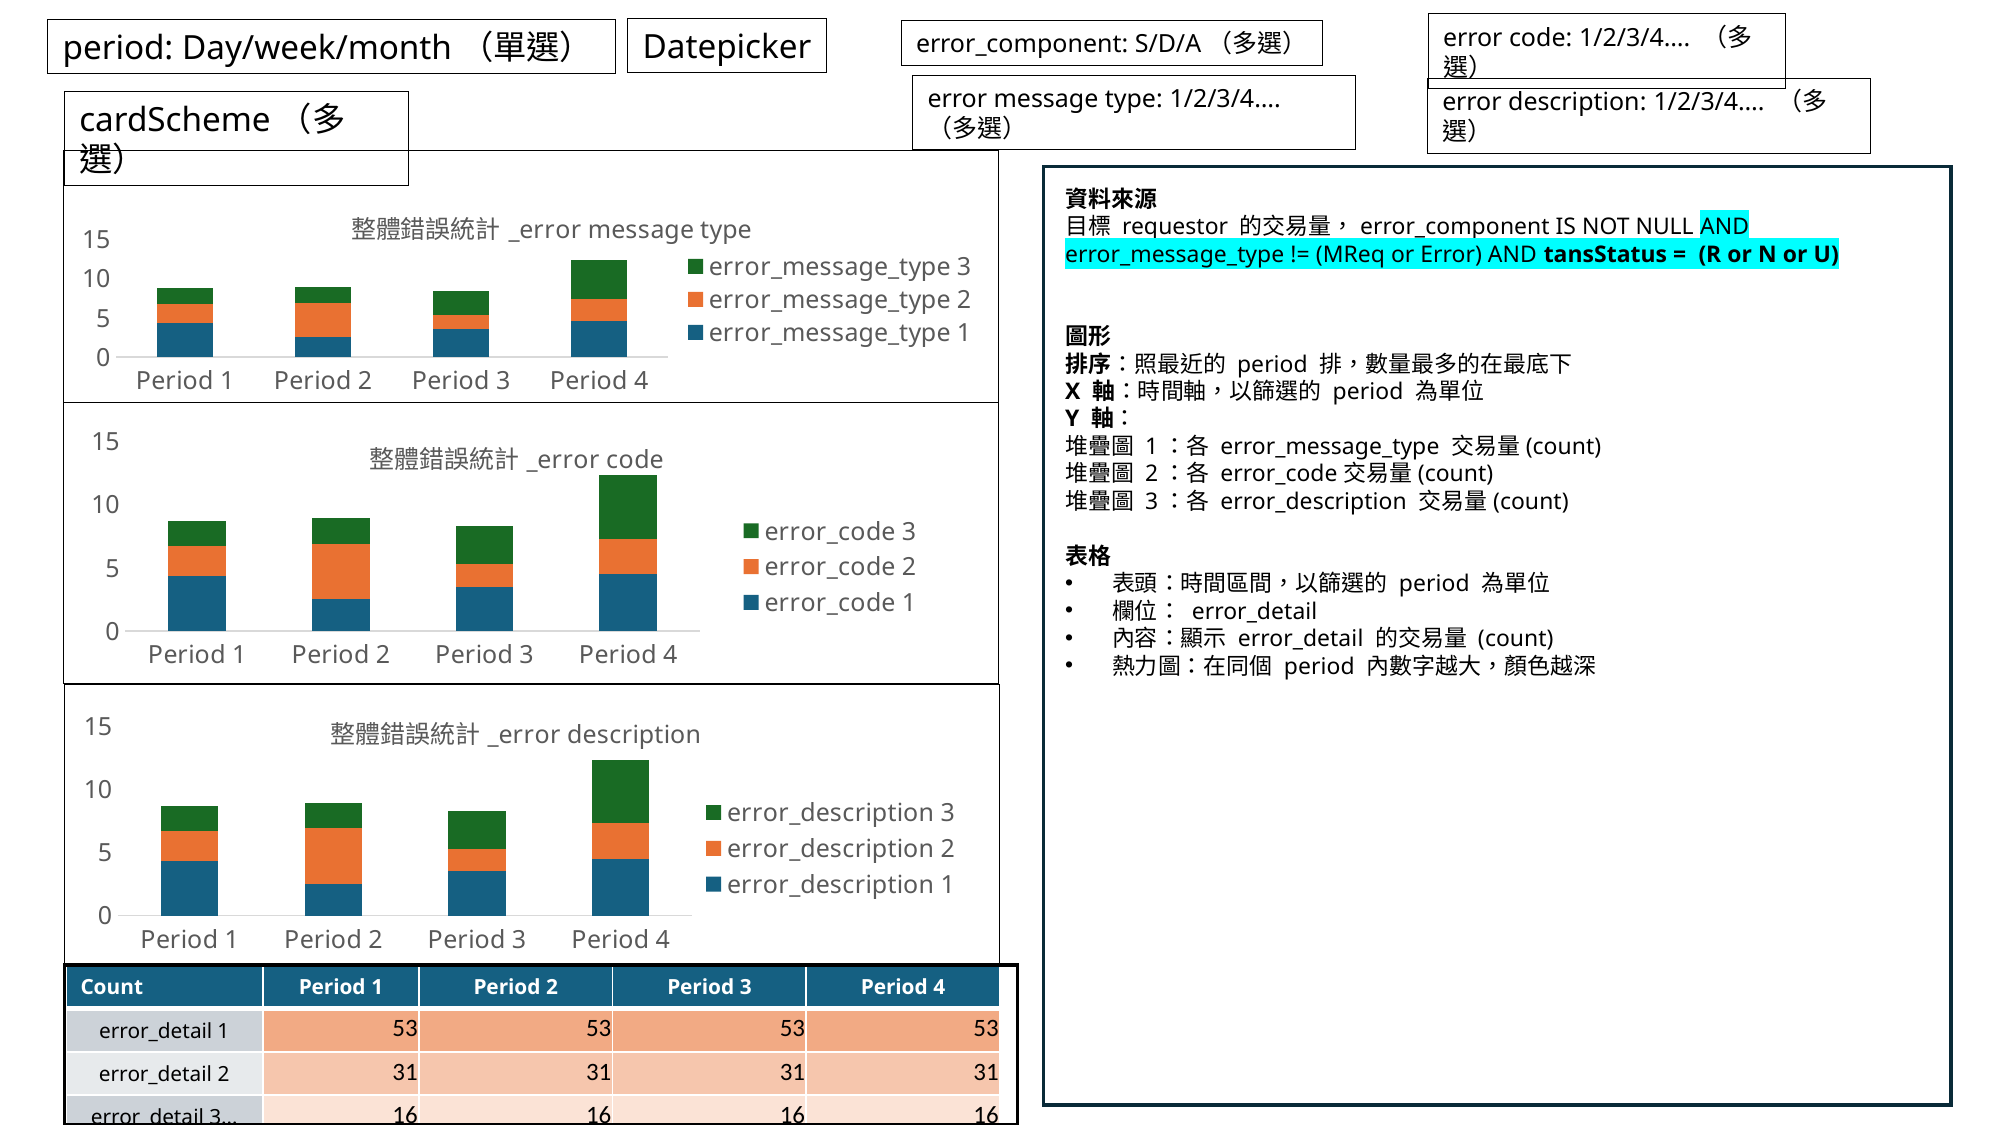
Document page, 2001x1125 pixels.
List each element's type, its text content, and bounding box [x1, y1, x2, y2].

text_box error code: 1/2/3/4…. （多選） [1428, 13, 1786, 78]
text_box period: Day/week/month（單選） [47, 19, 616, 74]
text_box error_component: S/D/A（多選） [901, 20, 1323, 66]
text_box [1042, 165, 1953, 1107]
text_box [63, 963, 1019, 1125]
text_box cardScheme（多選） [64, 91, 409, 150]
chart [62, 150, 1001, 966]
text_box 資料來源 目標 requestor 的交易量，error_component IS NOT NULL AND error_message_type != (MReq or Error) AND tansStatus = (R or N or U) 圖形 排序：照最近的 period 排，數量最多的在最底下 X 軸：時間軸，以篩選的 period 為單位 Y 軸： 堆疊圖 1：各 error_message_type 交易量(count) 堆疊圖 2：各 error_code交易量(count) 堆疊圖 3：各 error_description 交易量(count) 表格 表頭：時間區間，以篩選的 period 為單位 欄位： error_detail 內容：顯示 error_detail 的交易量 (count) 熱力圖：在同個 period 內數字越大，顏色越深 [1050, 176, 1944, 714]
text_box error message type: 1/2/3/4…. （多選） [912, 75, 1356, 150]
text_box Datepicker [627, 18, 827, 73]
text_box error description: 1/2/3/4…. （多選） [1427, 78, 1871, 154]
